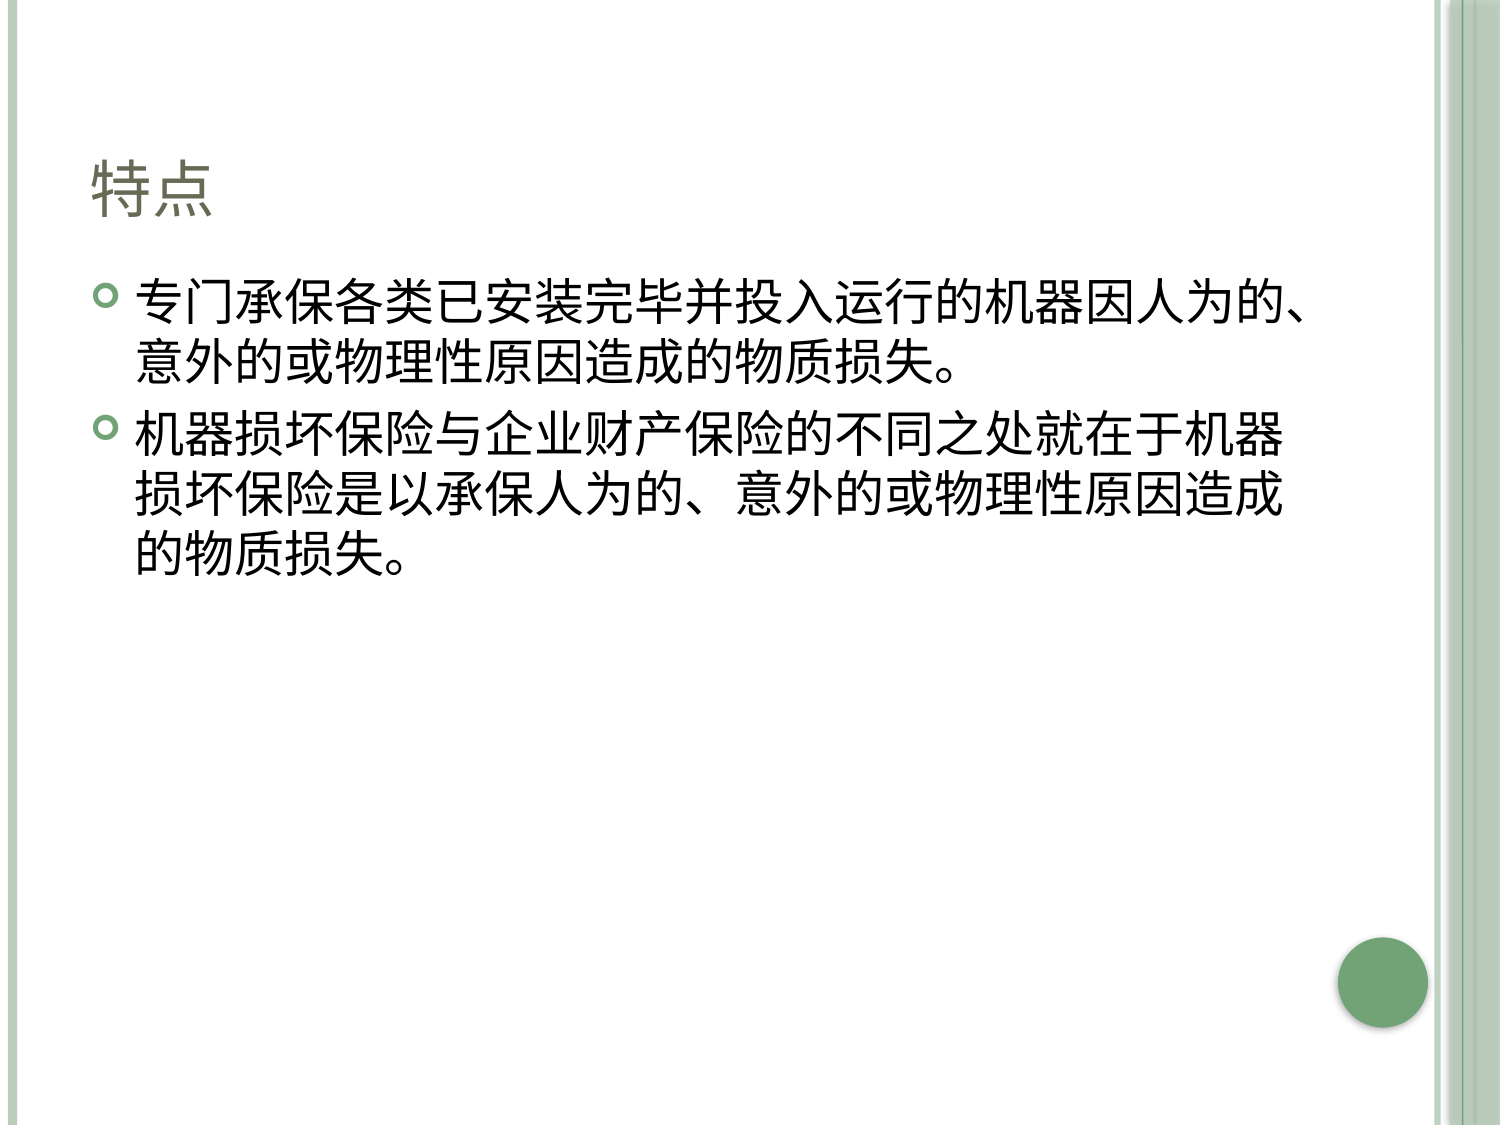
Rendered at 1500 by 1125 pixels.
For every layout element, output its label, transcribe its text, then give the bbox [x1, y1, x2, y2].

title 特点 [75, 45, 1300, 233]
list 专门承保各类已安装完毕并投入运行的机器因人为的、意外的或物理性原因造成的物质损失。 机器损坏保险与企业财产保险的不同之处就在于机器损坏保险是以承保人为的、意外的或物理性原因造成的物质损失。 [74, 262, 1301, 1063]
